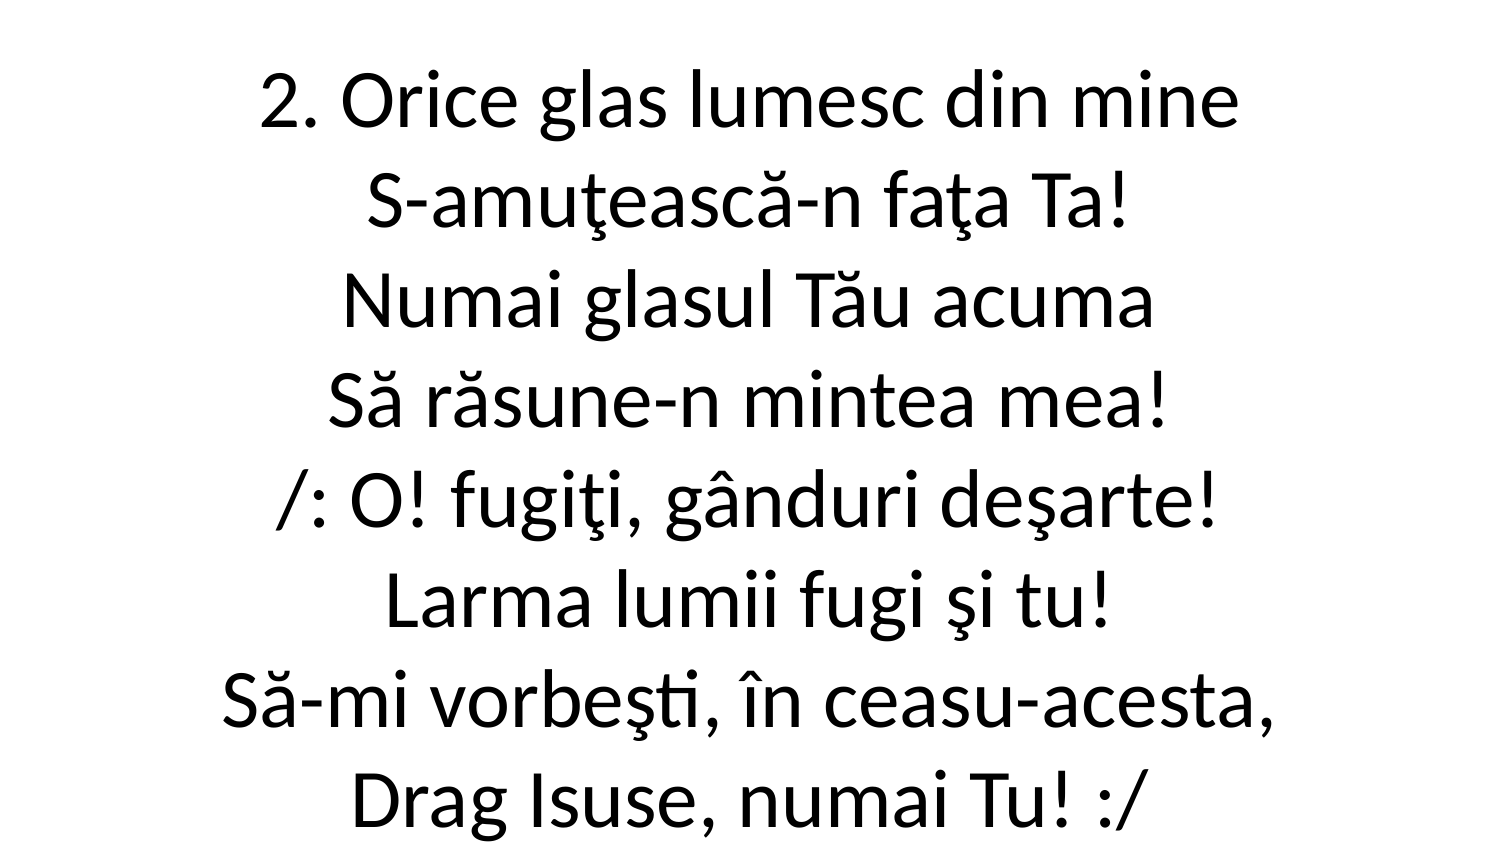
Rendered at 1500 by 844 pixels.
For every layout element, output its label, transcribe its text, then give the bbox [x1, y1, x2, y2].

text_box 2. Orice glas lumesc din mine S-amuţească-n faţa Ta! Numai glasul Tău acuma Să răsune-n mintea mea! /: O! fugiţi, gânduri deşarte! Larma lumii fugi şi tu! Să-mi vorbeşti, în ceasu-acesta, Drag Isuse, numai Tu! :/ [206, 0, 1294, 844]
